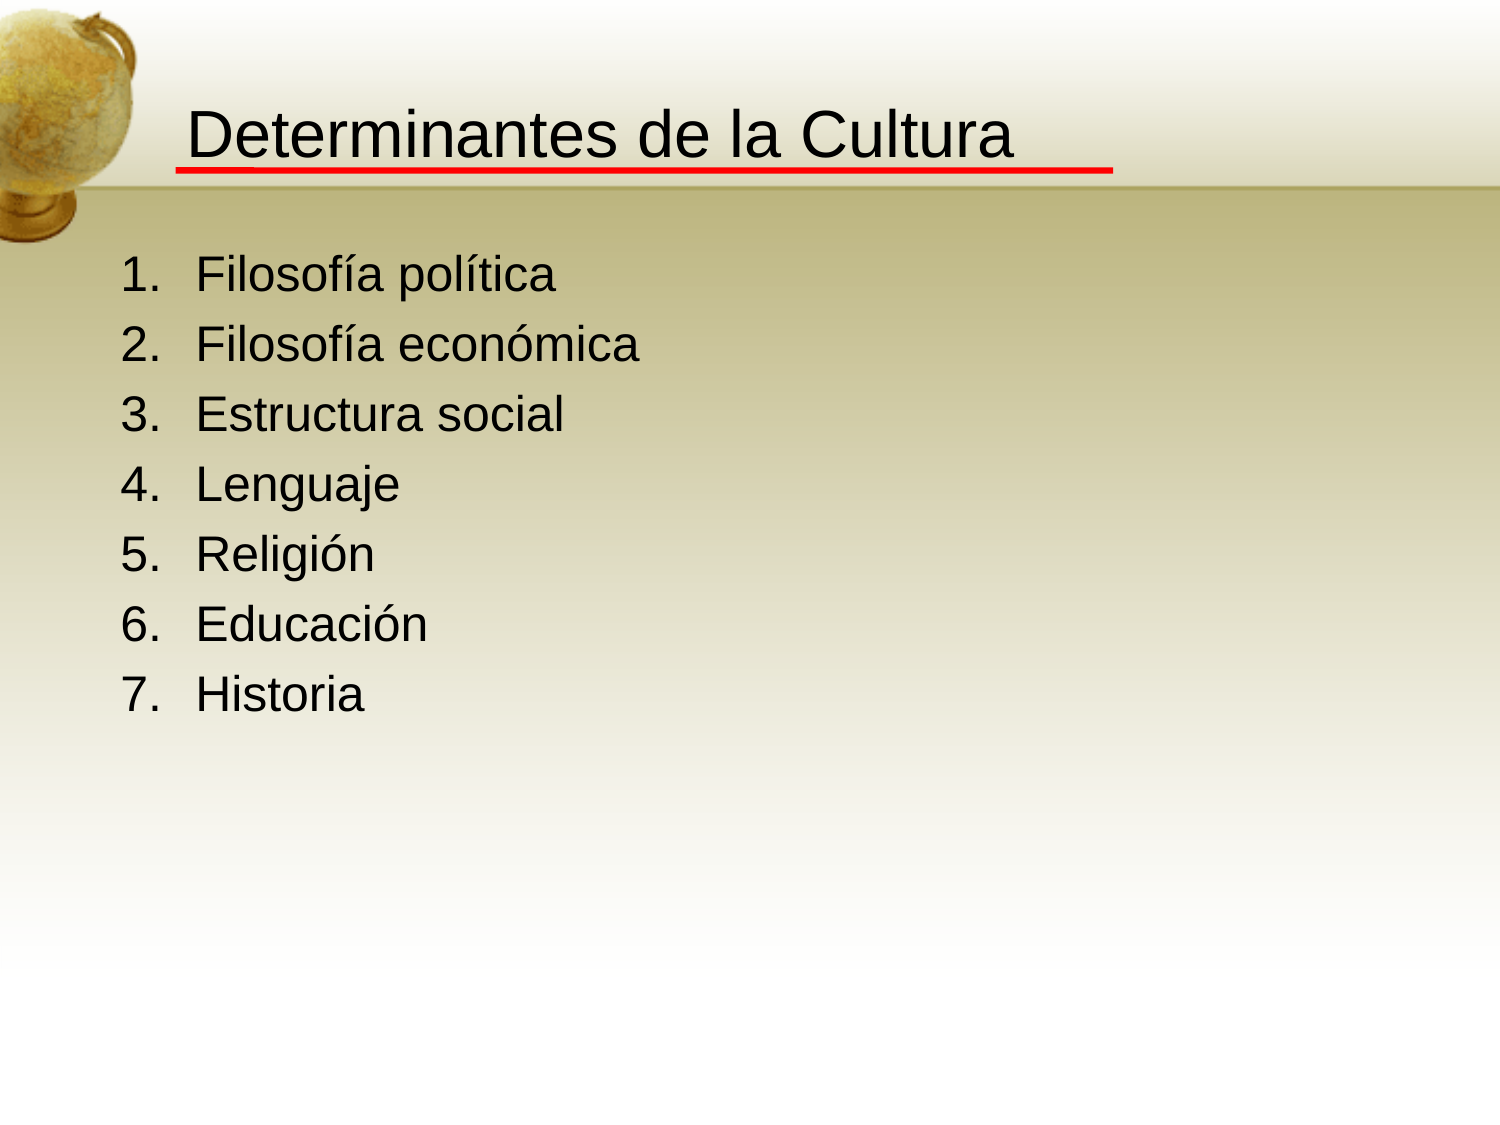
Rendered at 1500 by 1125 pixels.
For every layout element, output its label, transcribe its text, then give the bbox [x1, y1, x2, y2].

picture [0, 0, 1500, 1125]
list Filosofía política Filosofía económica Estructura social Lenguaje Religión Educación Historia [105, 234, 1454, 1091]
title Determinantes de la Cultura [170, 36, 1436, 179]
